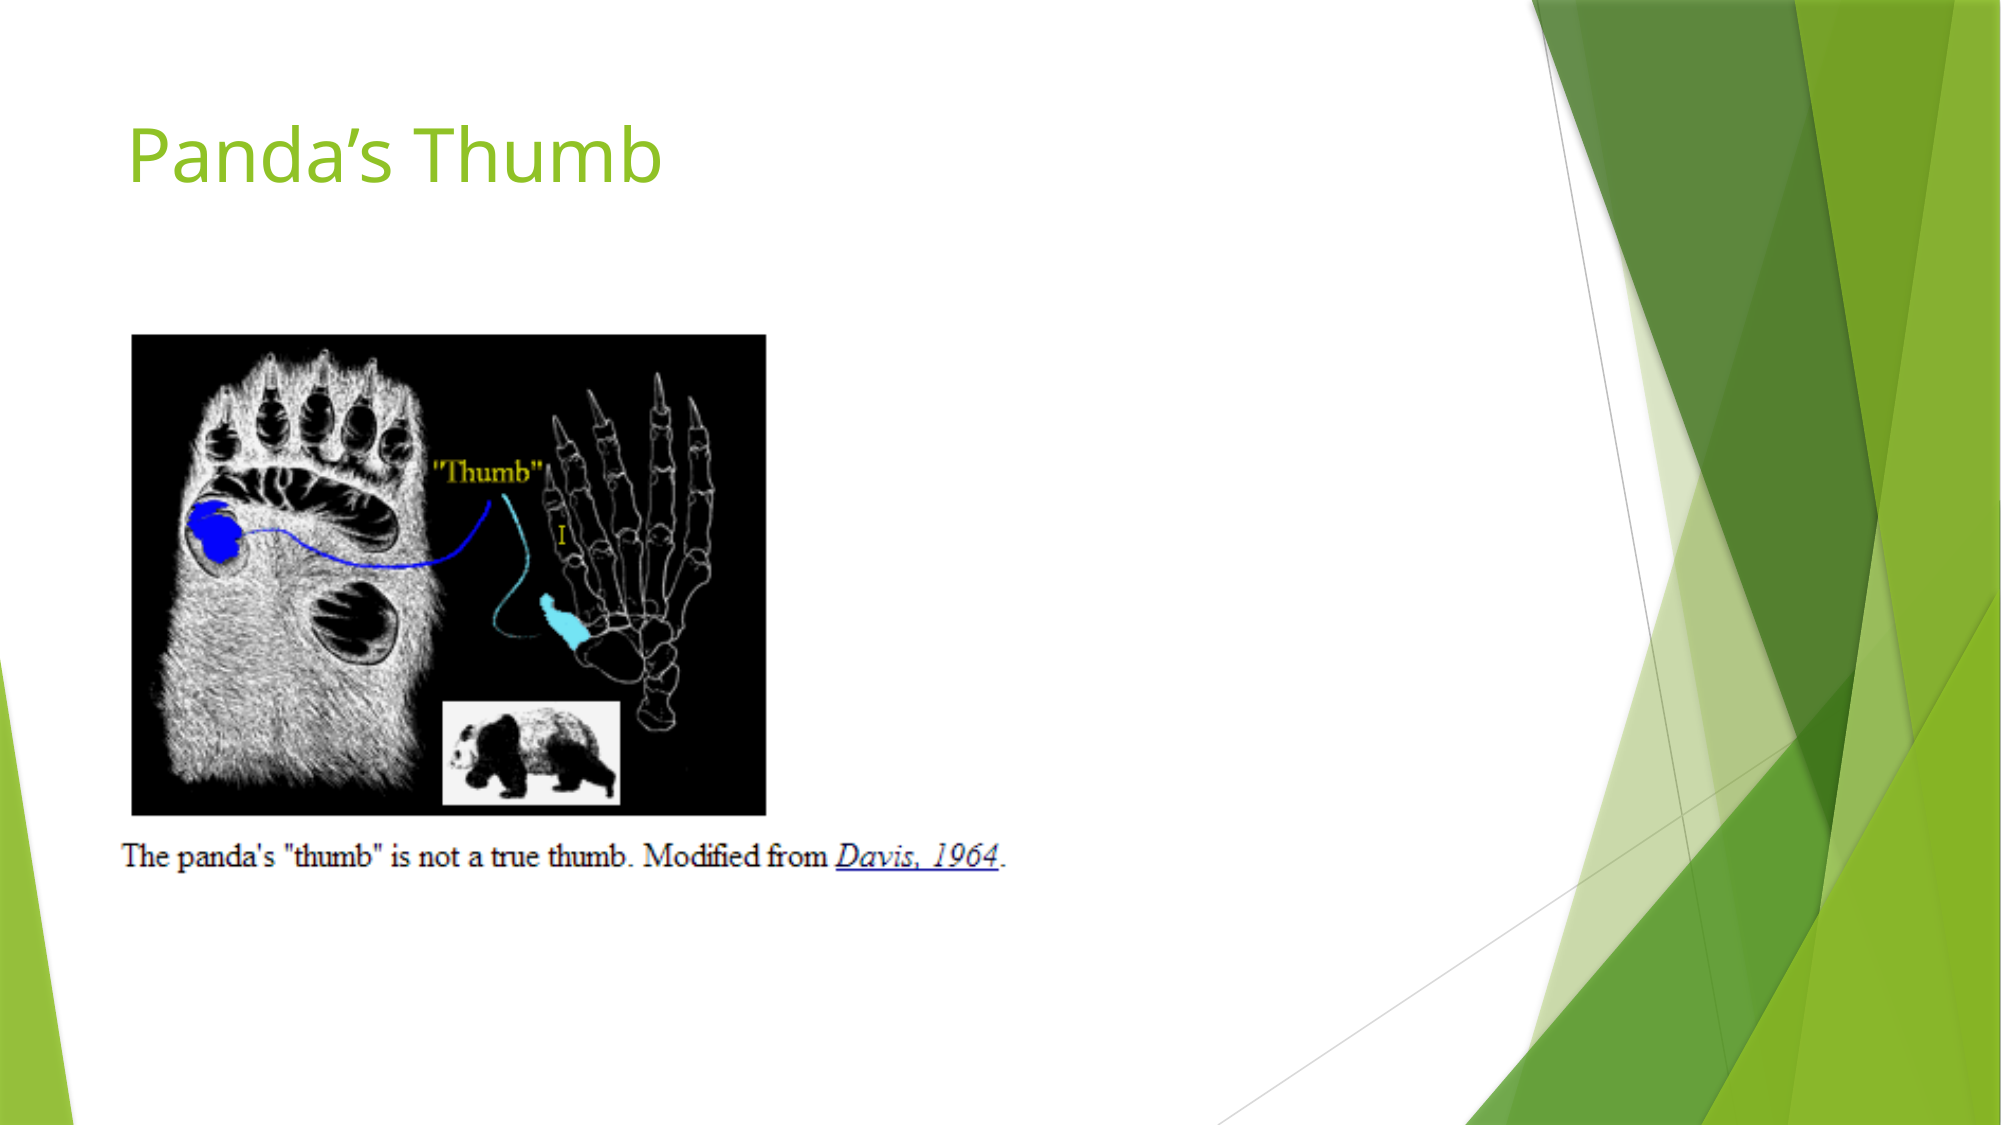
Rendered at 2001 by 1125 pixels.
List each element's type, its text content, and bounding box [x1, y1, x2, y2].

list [110, 316, 1013, 882]
title Panda’s Thumb [111, 99, 1522, 317]
